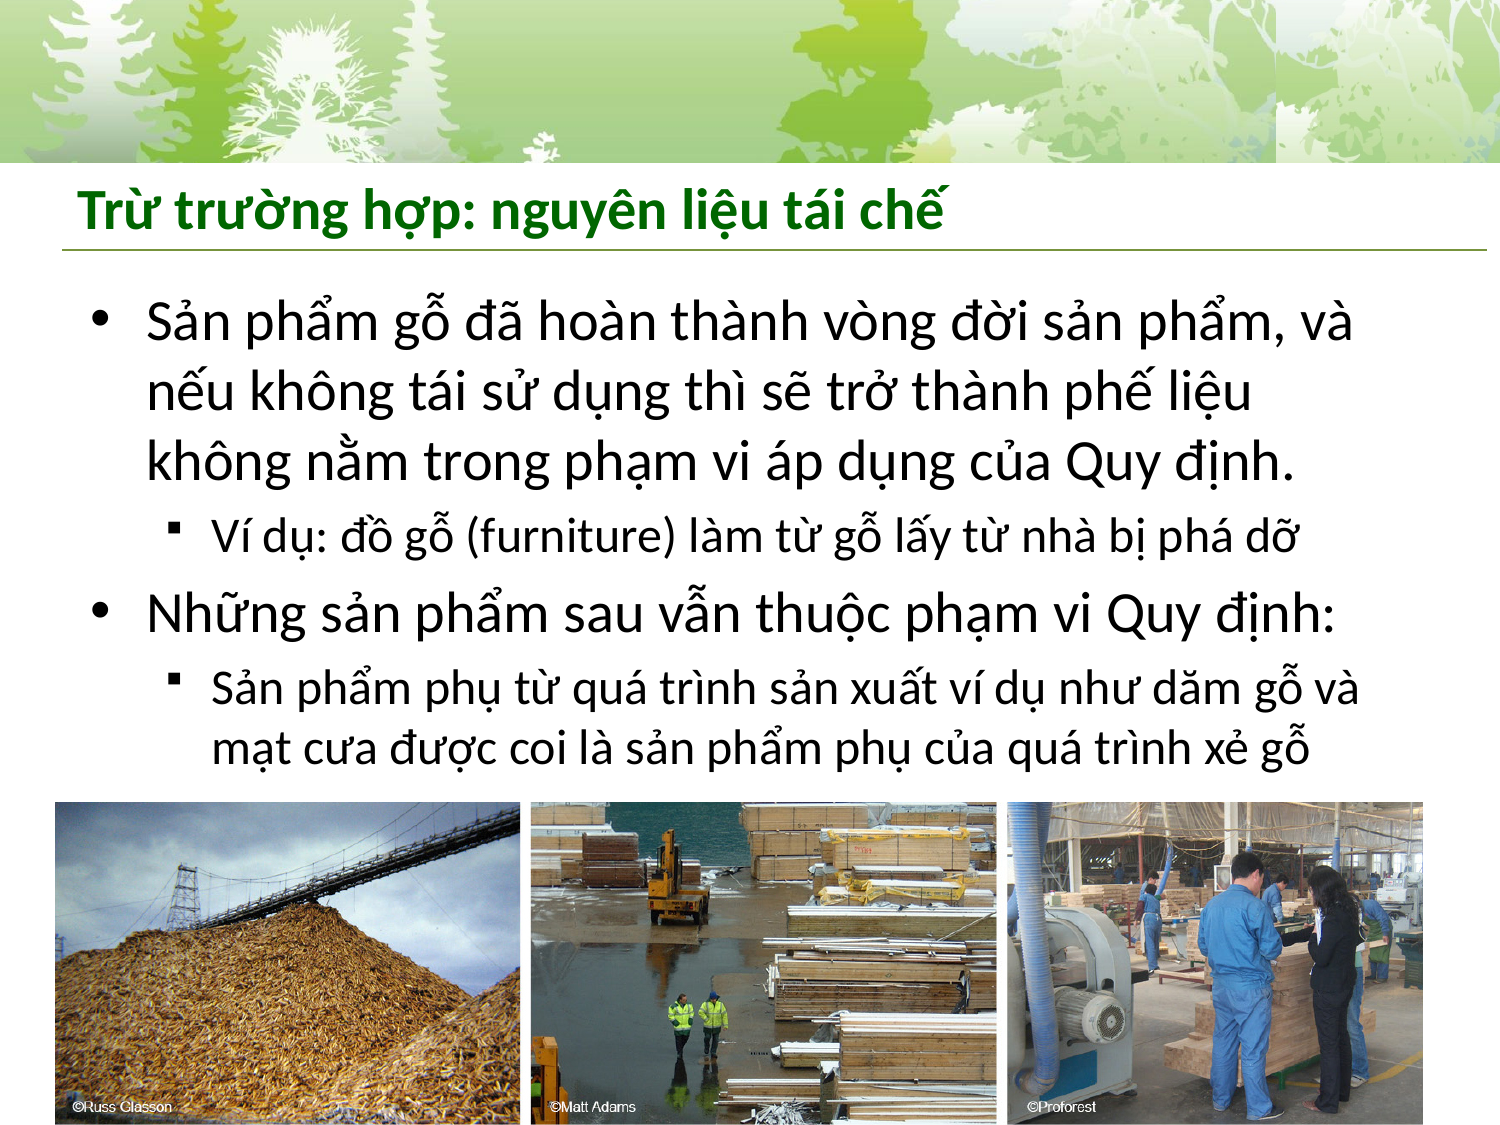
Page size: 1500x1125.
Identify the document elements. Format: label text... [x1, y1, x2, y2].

list Sản phẩm gỗ đã hoàn thành vòng đời sản phẩm, và nếu không tái sử dụng thì sẽ trở thành phế liệu không nằm trong phạm vi áp dụng của Quy định. Ví dụ: đồ gỗ (furniture) làm từ gỗ lấy từ nhà bị phá dỡ Những sản phẩm sau vẫn thuộc phạm vi Quy định: Sản phẩm phụ từ quá trình sản xuất ví dụ như dăm gỗ và mạt cưa được coi là sản phẩm phụ của quá trình xẻ gỗ [75, 275, 1425, 802]
picture [0, 0, 1500, 163]
title Trừ trường hợp: nguyên liệu tái chế [62, 174, 1350, 238]
picture [54, 802, 1423, 1125]
